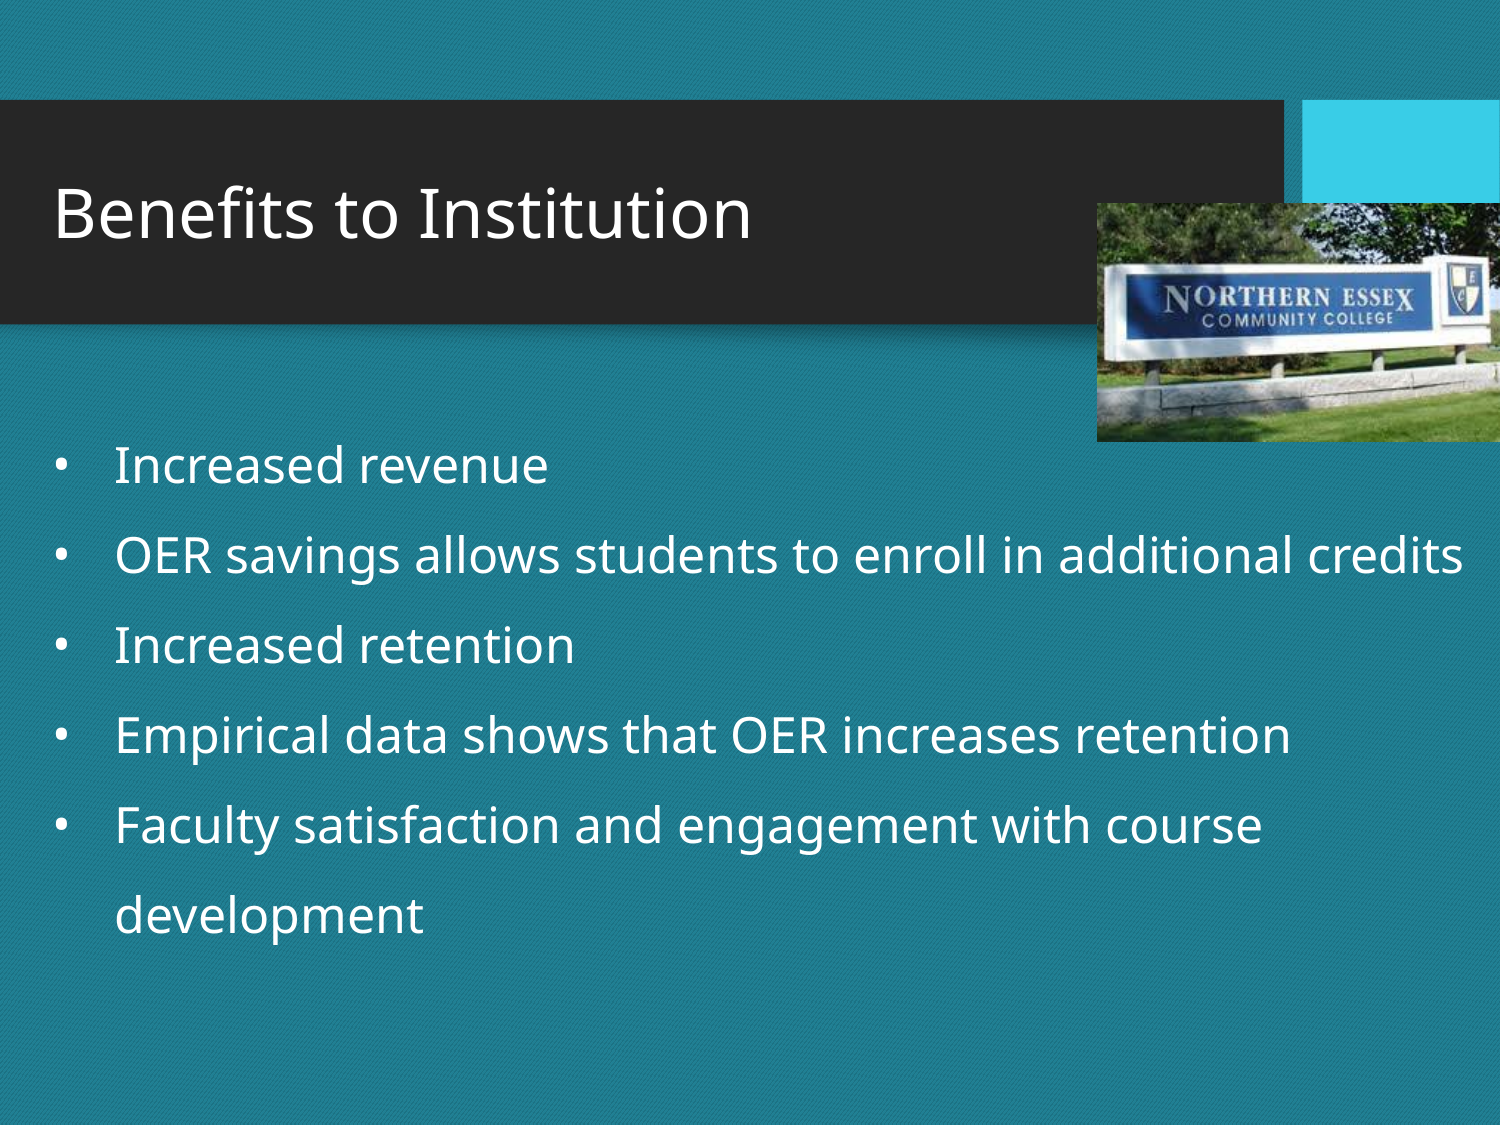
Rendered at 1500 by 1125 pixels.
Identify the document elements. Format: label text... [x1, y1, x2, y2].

picture [0, 203, 1500, 442]
title Benefits to Institution [37, 149, 1221, 283]
list Increased revenue OER savings allows students to enroll in additional credits Increased retention Empirical data shows that OER increases retention Faculty satisfaction and engagement with course development [24, 395, 1500, 939]
